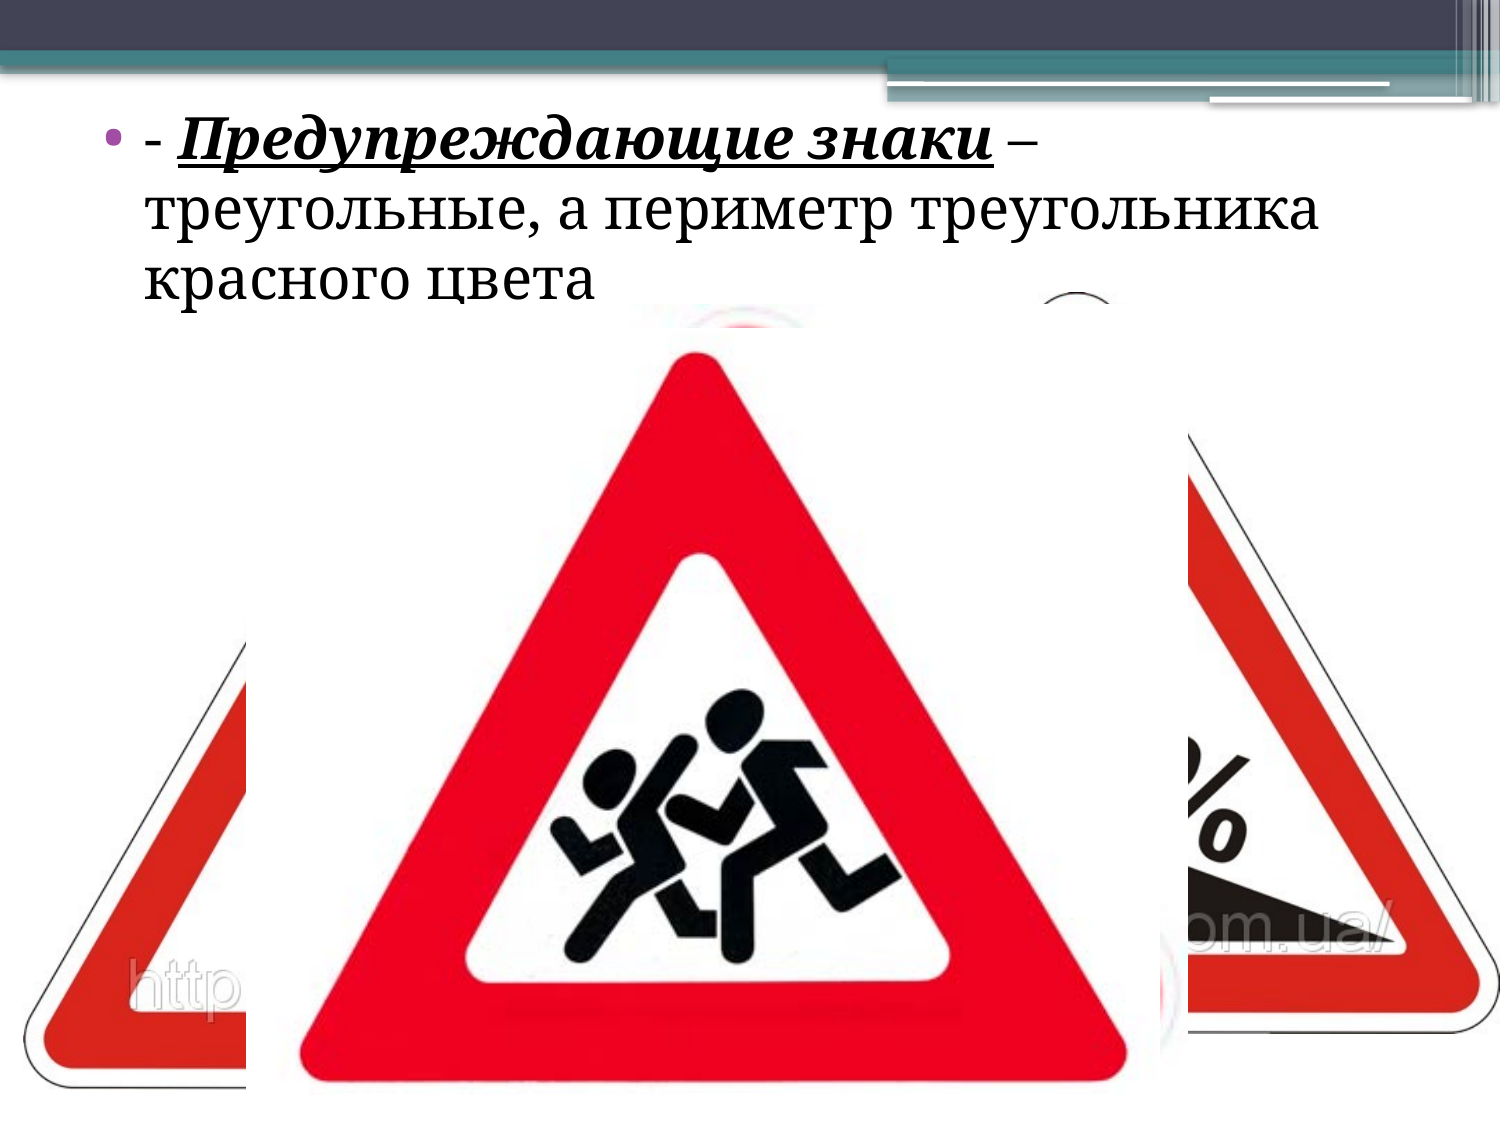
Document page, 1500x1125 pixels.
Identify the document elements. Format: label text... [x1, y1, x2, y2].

picture [23, 292, 1500, 1095]
list - Предупреждающие знаки – треугольные, а периметр треугольника красного цвета [70, 93, 1421, 360]
